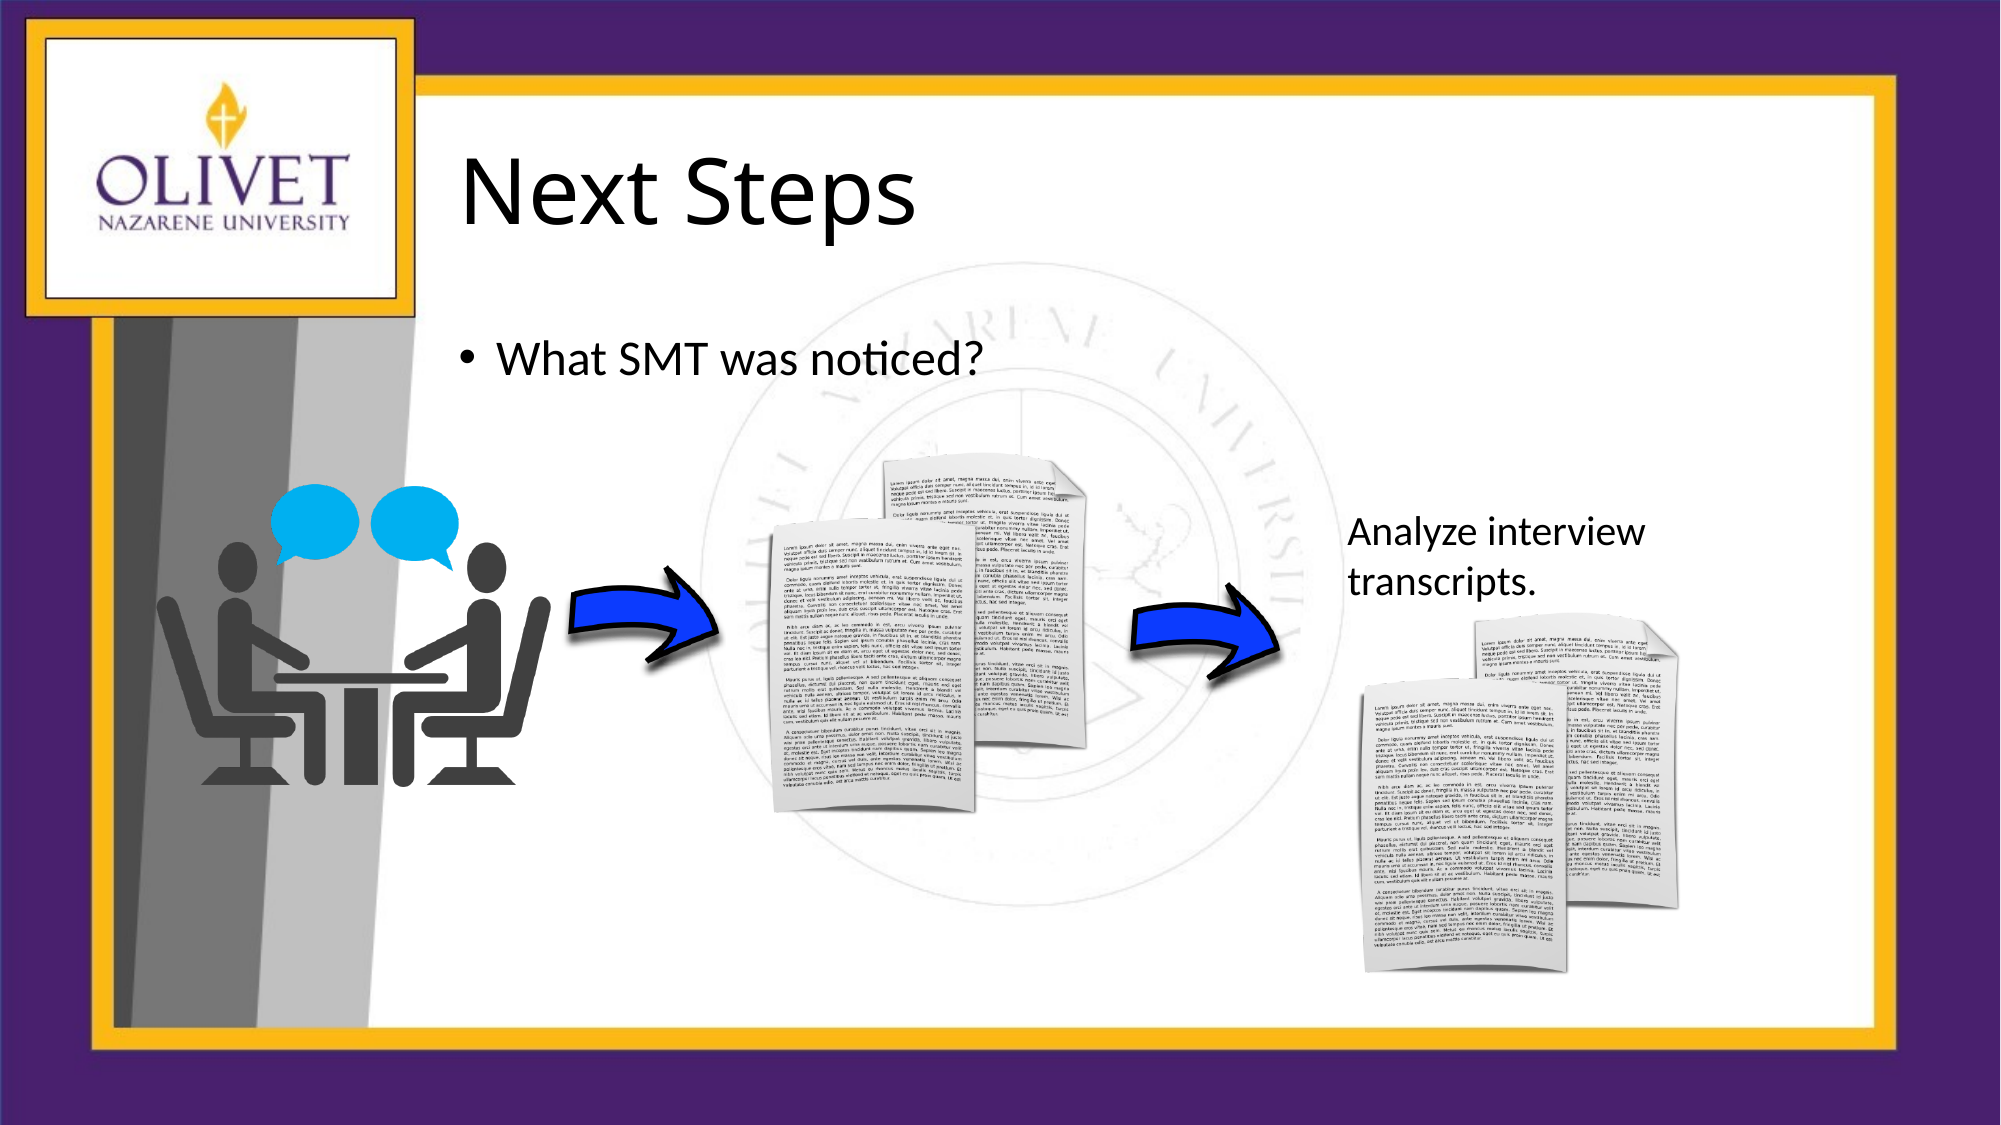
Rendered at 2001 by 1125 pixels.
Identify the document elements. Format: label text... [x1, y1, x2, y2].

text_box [1120, 496, 1834, 981]
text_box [558, 452, 1110, 821]
picture [0, 0, 2001, 1125]
list What SMT was noticed? [443, 324, 1863, 1014]
title Next Steps [443, 111, 1838, 278]
